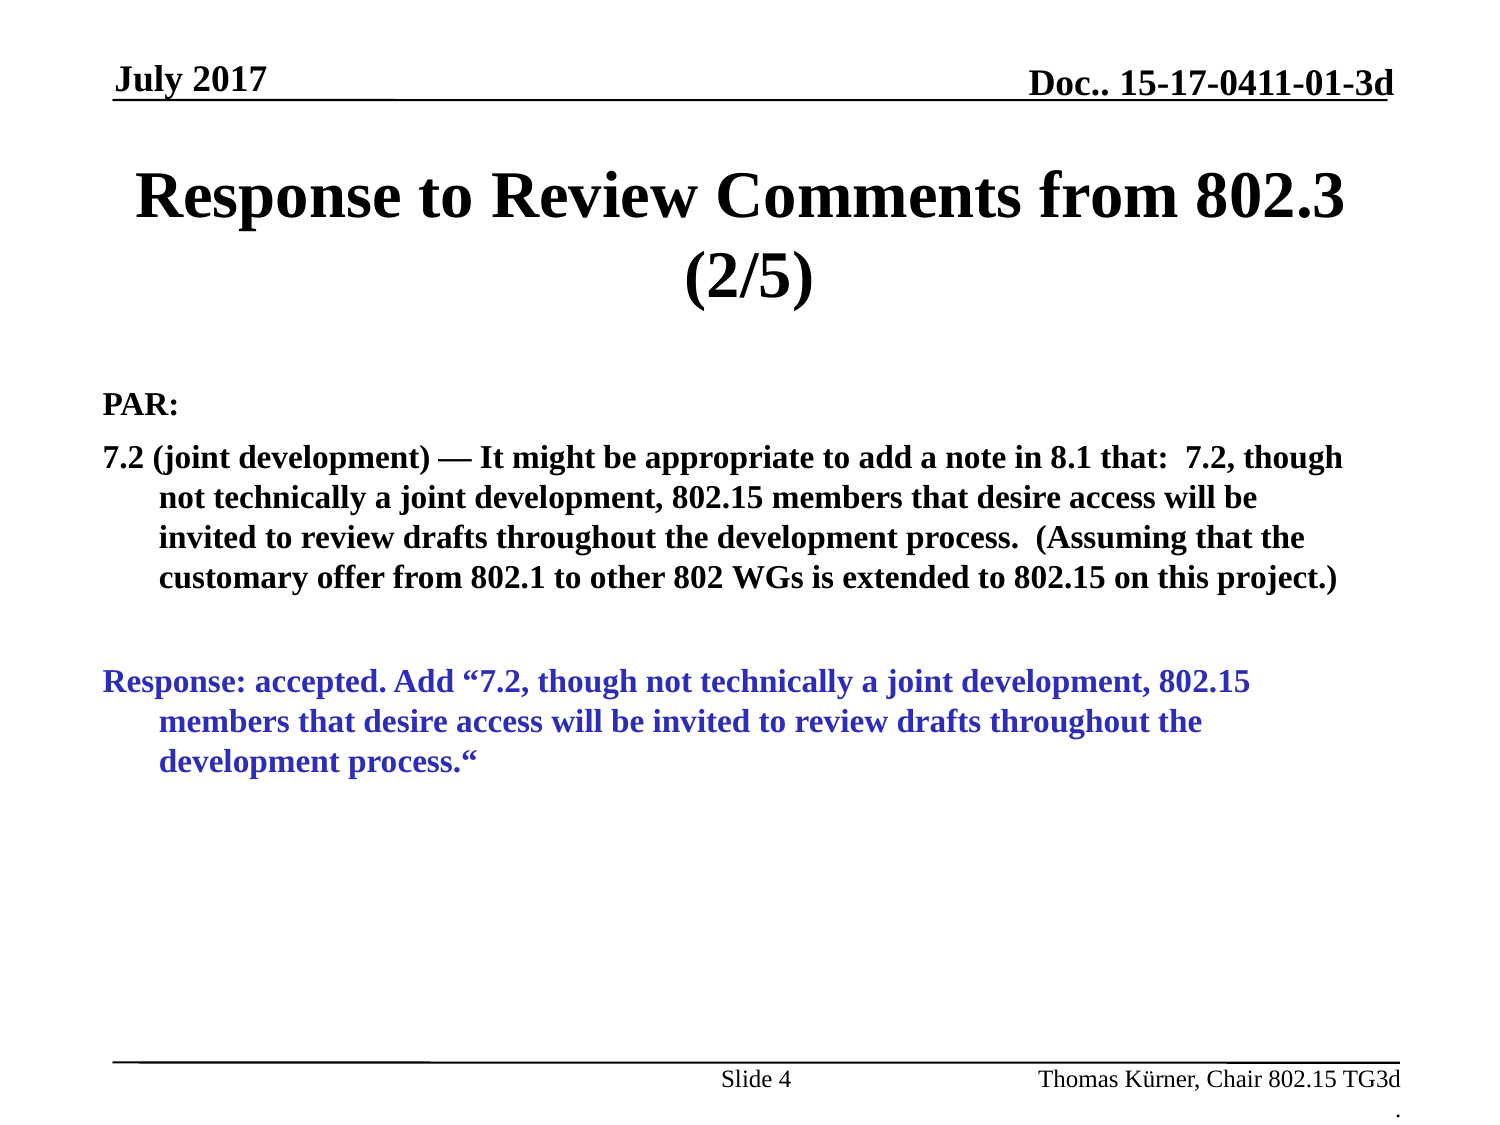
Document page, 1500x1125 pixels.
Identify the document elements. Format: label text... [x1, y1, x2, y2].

footer Thomas Kürner, Chair 802.15 TG3d . [878, 1061, 1402, 1093]
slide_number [114, 54, 423, 100]
slide_number Slide 4 [712, 1061, 800, 1123]
title Response to Review Comments from 802.3 (2/5) [112, 112, 1388, 351]
list PAR: 7.2 (joint development) — It might be appropriate to add a note in 8.1 that: 7.2, though not technically a joint development, 802.15 members that desire access will be invited to review drafts throughout the development process. (Assuming that the customary offer from 802.1 to other 802 WGs is extended to 802.15 on this project.) Response: accepted. Add “7.2, though not technically a joint development, 802.15 members that desire access will be invited to review drafts throughout the development process.“ [87, 374, 1363, 1050]
